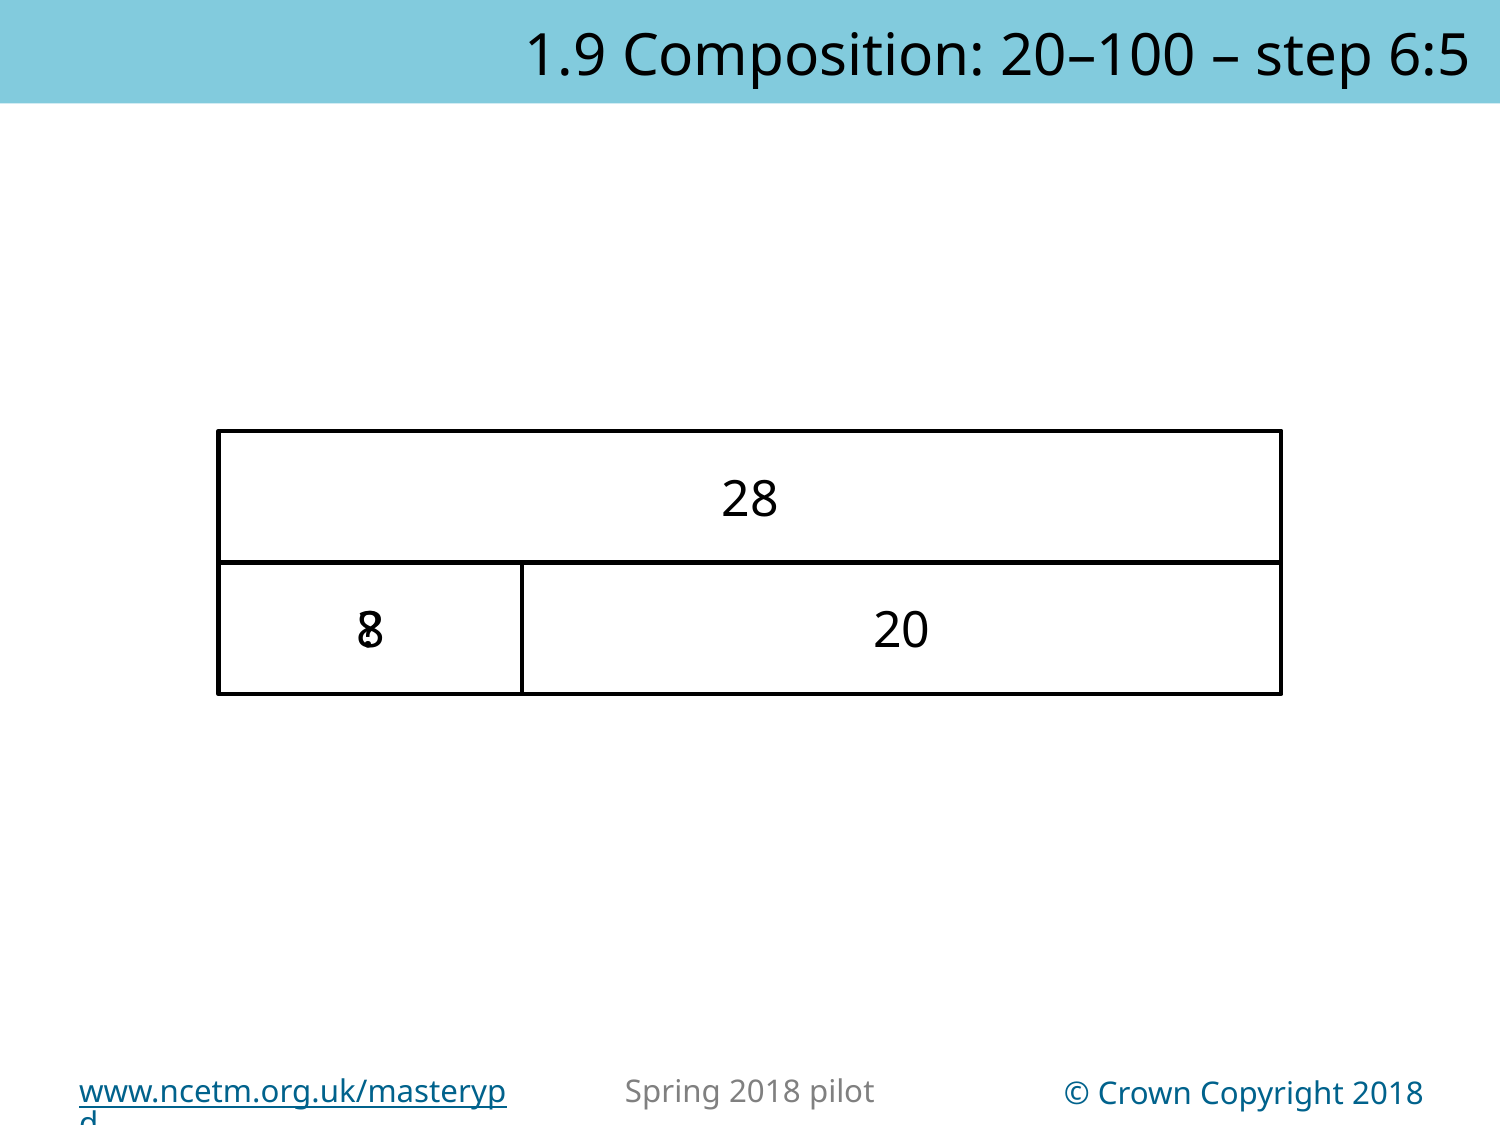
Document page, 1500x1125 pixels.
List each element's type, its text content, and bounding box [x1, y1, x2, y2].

list 1.9 Composition: 20–100 – step 6:5 [0, 0, 1500, 104]
text_box [218, 430, 1282, 562]
text_box 28 [706, 458, 794, 534]
text_box 20 [858, 590, 946, 666]
text_box [218, 562, 521, 695]
text_box [521, 562, 1282, 695]
